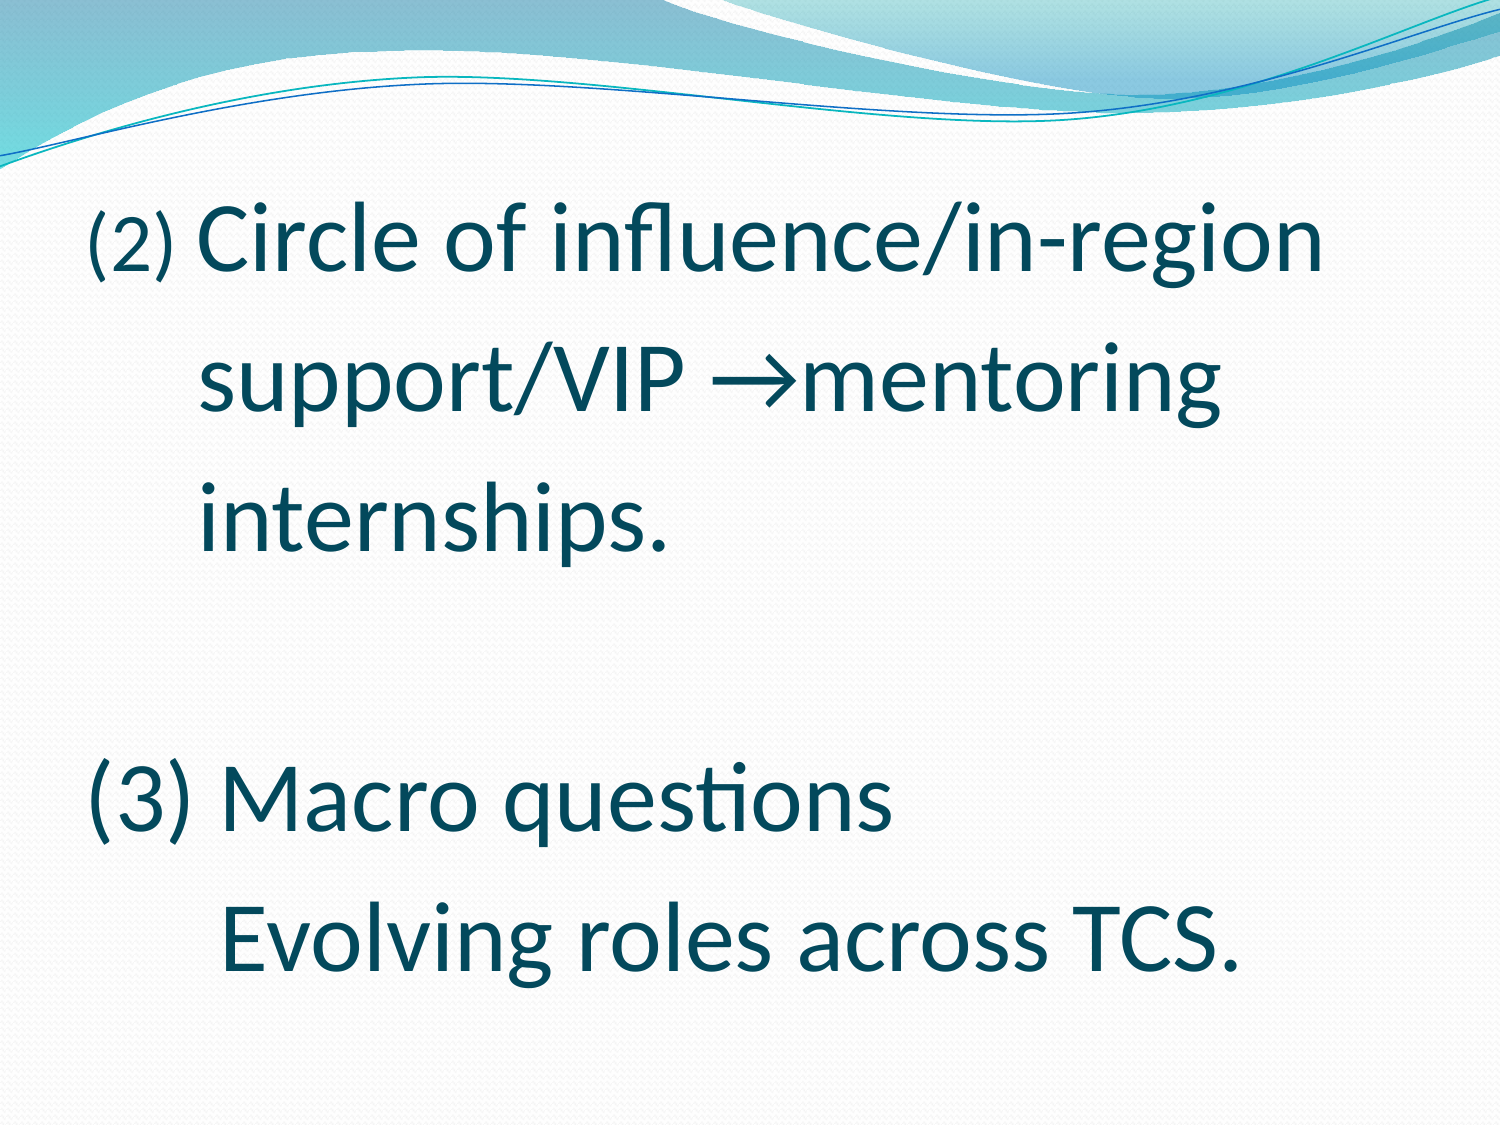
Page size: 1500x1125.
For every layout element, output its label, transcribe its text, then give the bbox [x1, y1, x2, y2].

list (2) Circle of influence/in-region support/VIP →mentoring internships. (3) Macro questions Evolving roles across TCS. [70, 164, 1442, 1055]
